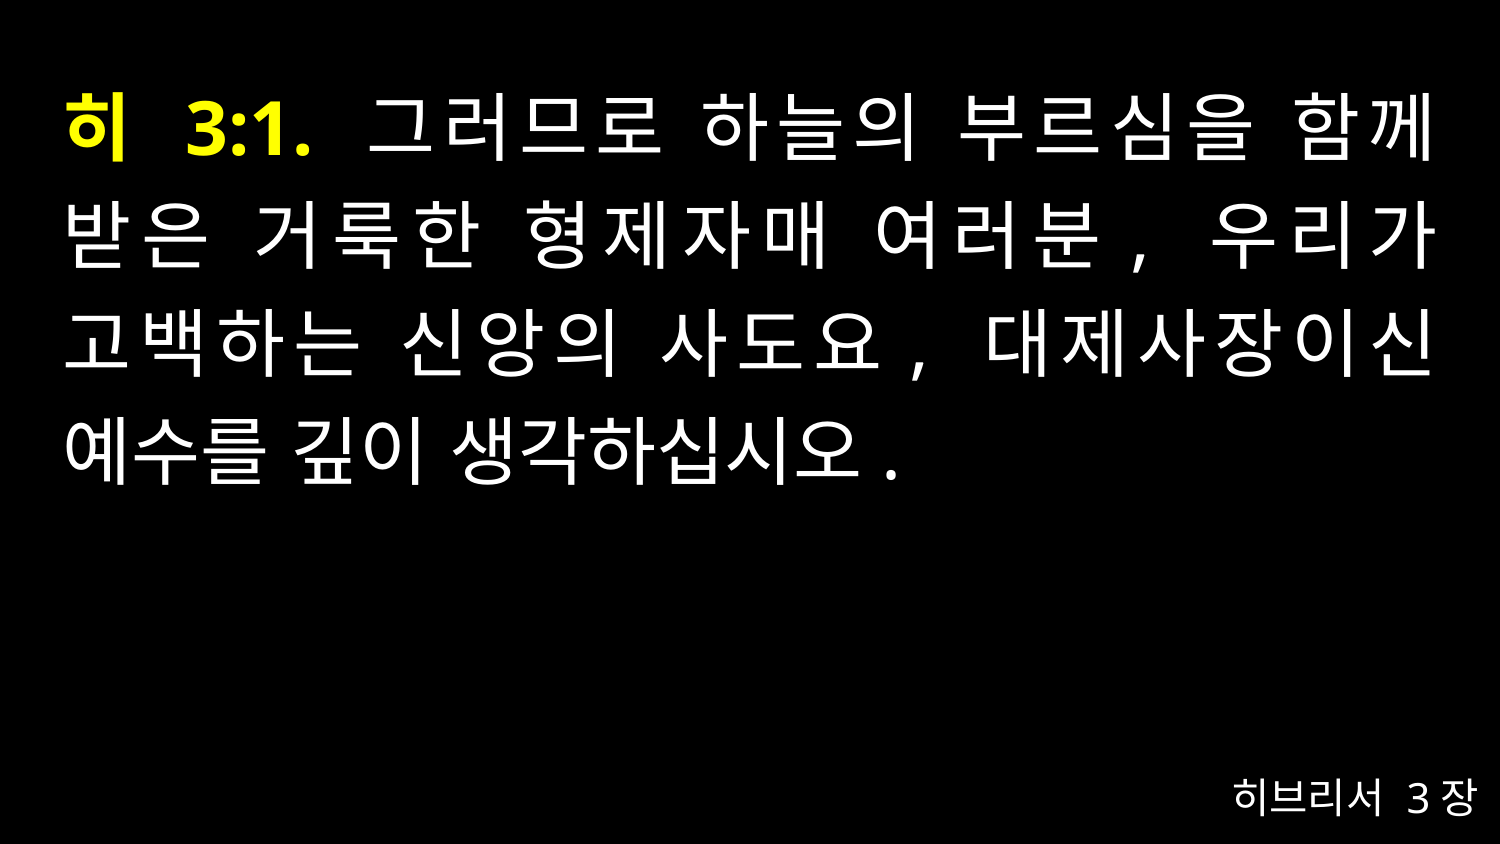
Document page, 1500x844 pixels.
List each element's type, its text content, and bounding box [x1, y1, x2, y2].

title 히 3:1. 그러므로 하늘의 부르심을 함께 받은 거룩한 형제자매 여러분, 우리가 고백하는 신앙의 사도요, 대제사장이신 예수를 깊이 생각하십시오. [0, 0, 1500, 844]
subtitle 히브리서 3장 [916, 770, 1500, 844]
